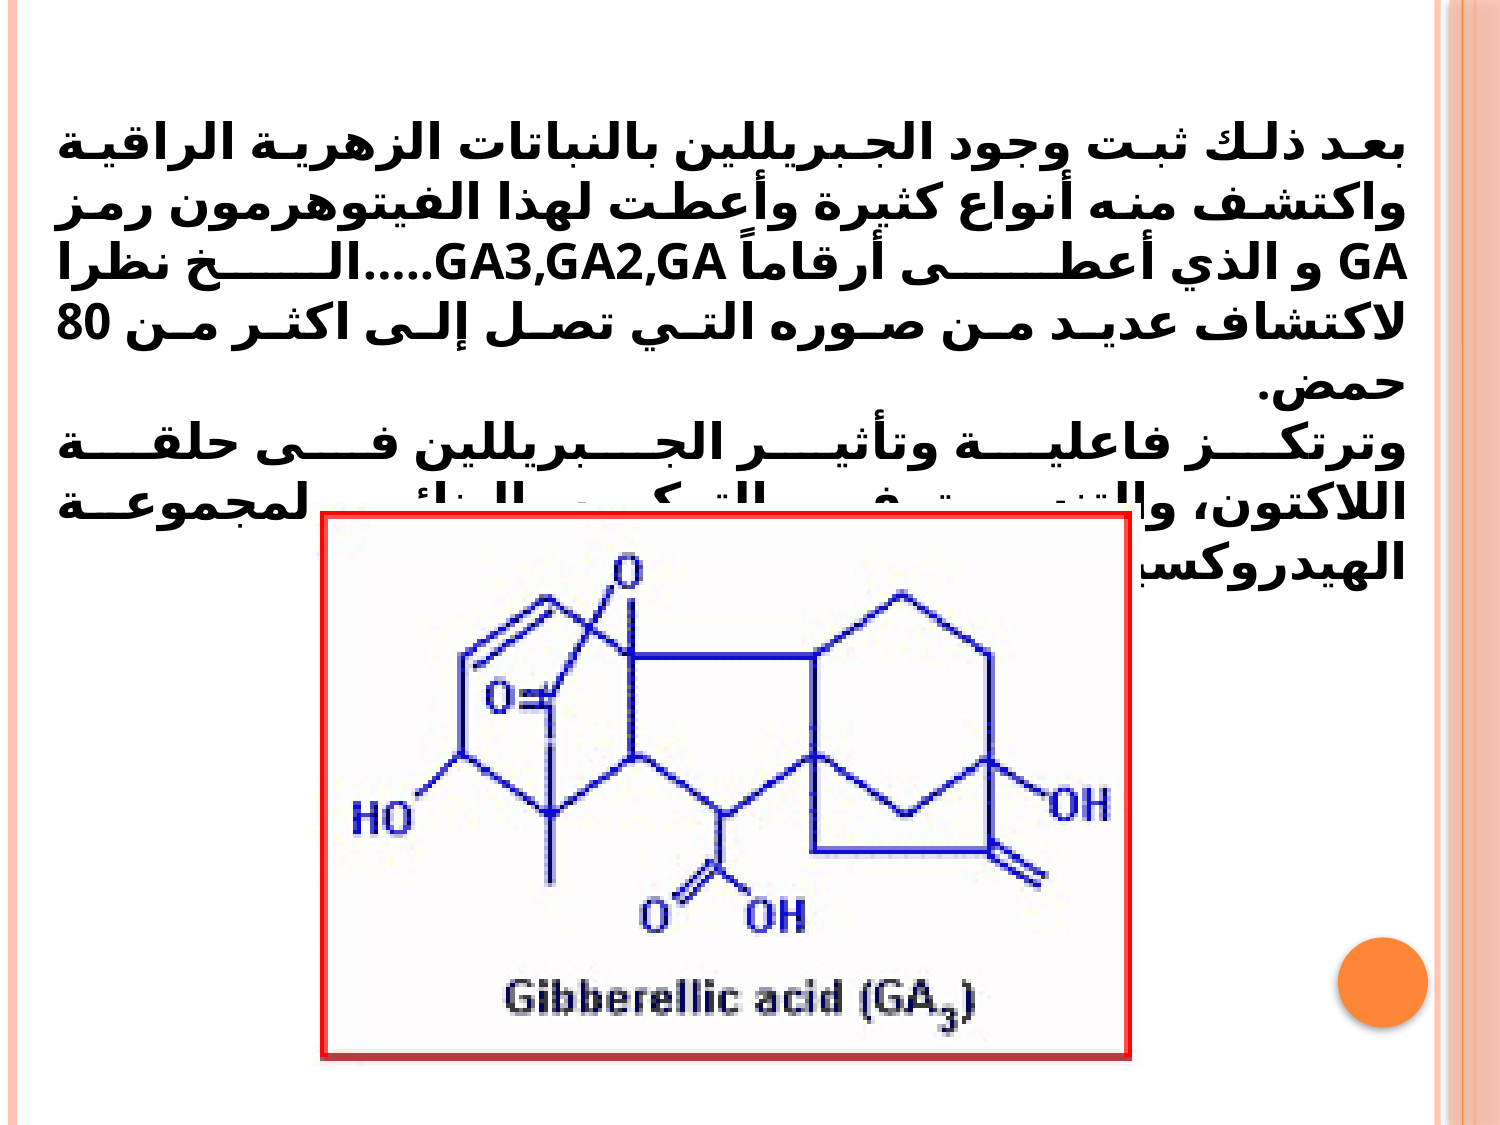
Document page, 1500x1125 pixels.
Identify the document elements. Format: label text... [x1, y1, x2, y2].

text_box بعد ذلك ثبت وجود الجبريللين بالنباتات الزهرية الراقية واكتشف منه أنواع كثيرة وأعطت لهذا الفيتوهرمون رمز GA و الذي أعطى أرقاماً GA3,GA2,GA.....الخ نظرا لاكتشاف عديد من صوره التي تصل إلى اكثر من 80 حمض. وترتكز فاعلية وتأثير الجبريللين فى حلقة اللاكتون، والتنسيق فى التركيب البنائي لمجموعة الهيدروكسيل على الحلقة الأولى. [41, 101, 1424, 657]
picture [312, 502, 1141, 1067]
